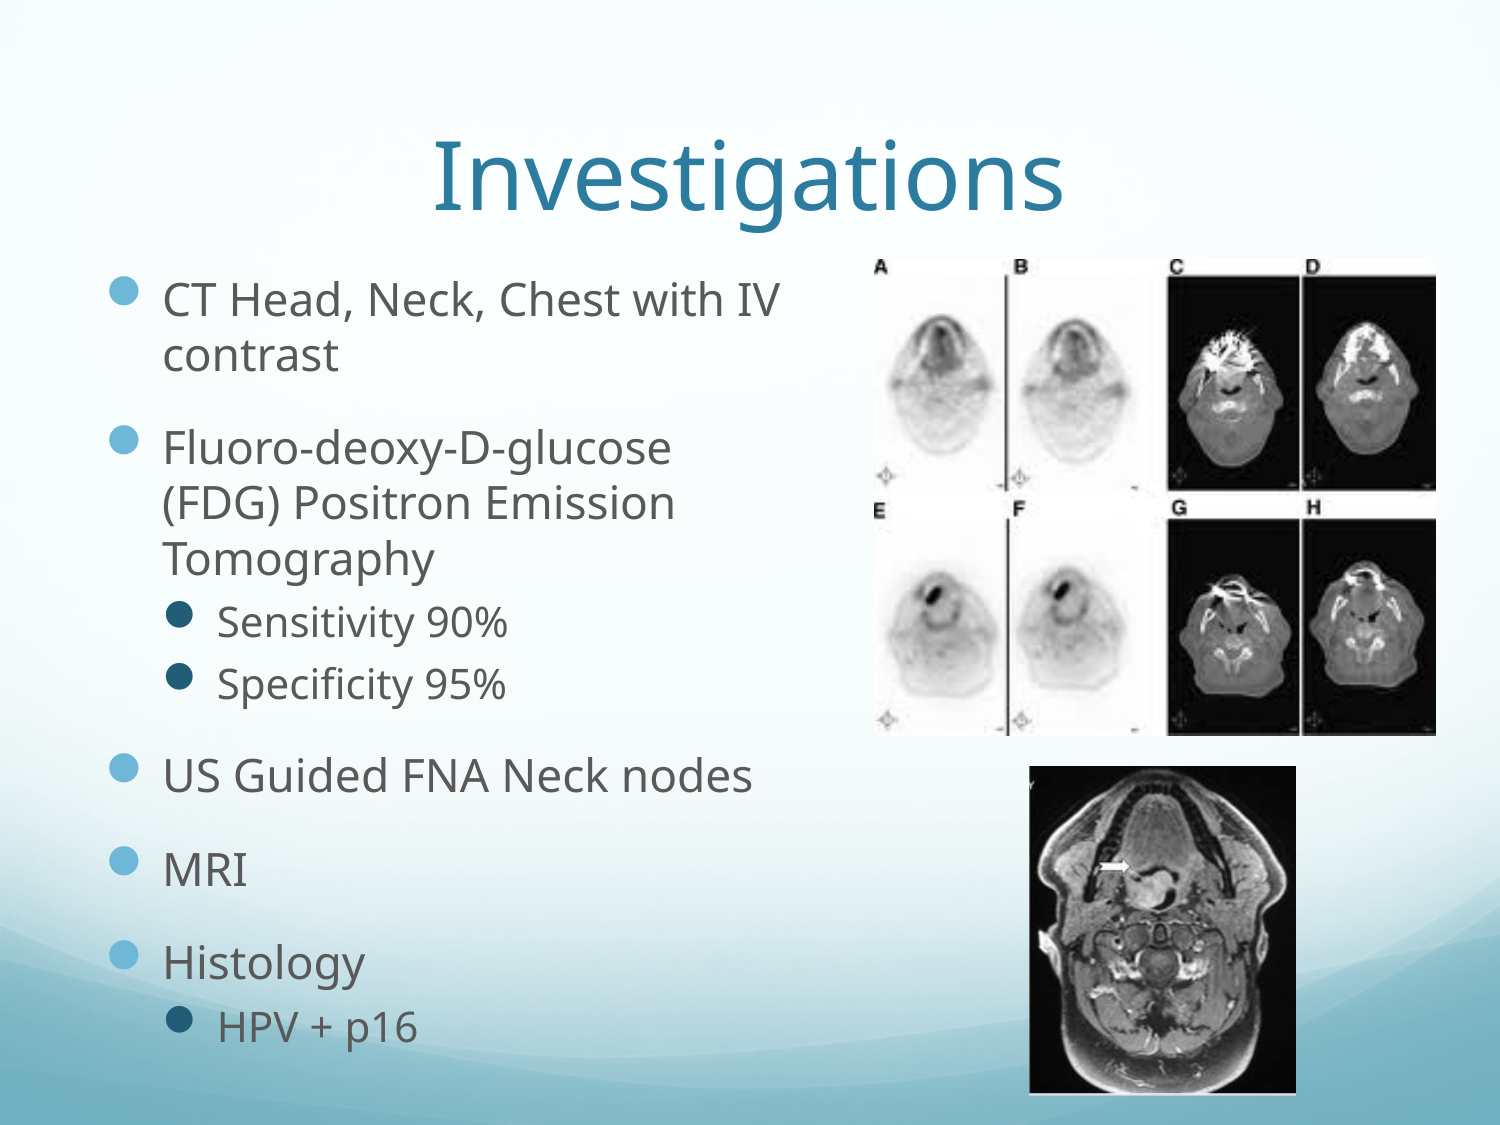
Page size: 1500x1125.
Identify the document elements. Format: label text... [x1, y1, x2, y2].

list CT Head, Neck, Chest with IV contrast Fluoro-deoxy-D-glucose (FDG) Positron Emission Tomography Sensitivity 90% Specificity 95% US Guided FNA Neck nodes MRI Histology HPV + p16 [90, 262, 817, 1059]
picture [1029, 766, 1296, 1096]
picture [873, 258, 1437, 737]
title Investigations [90, 17, 1410, 237]
